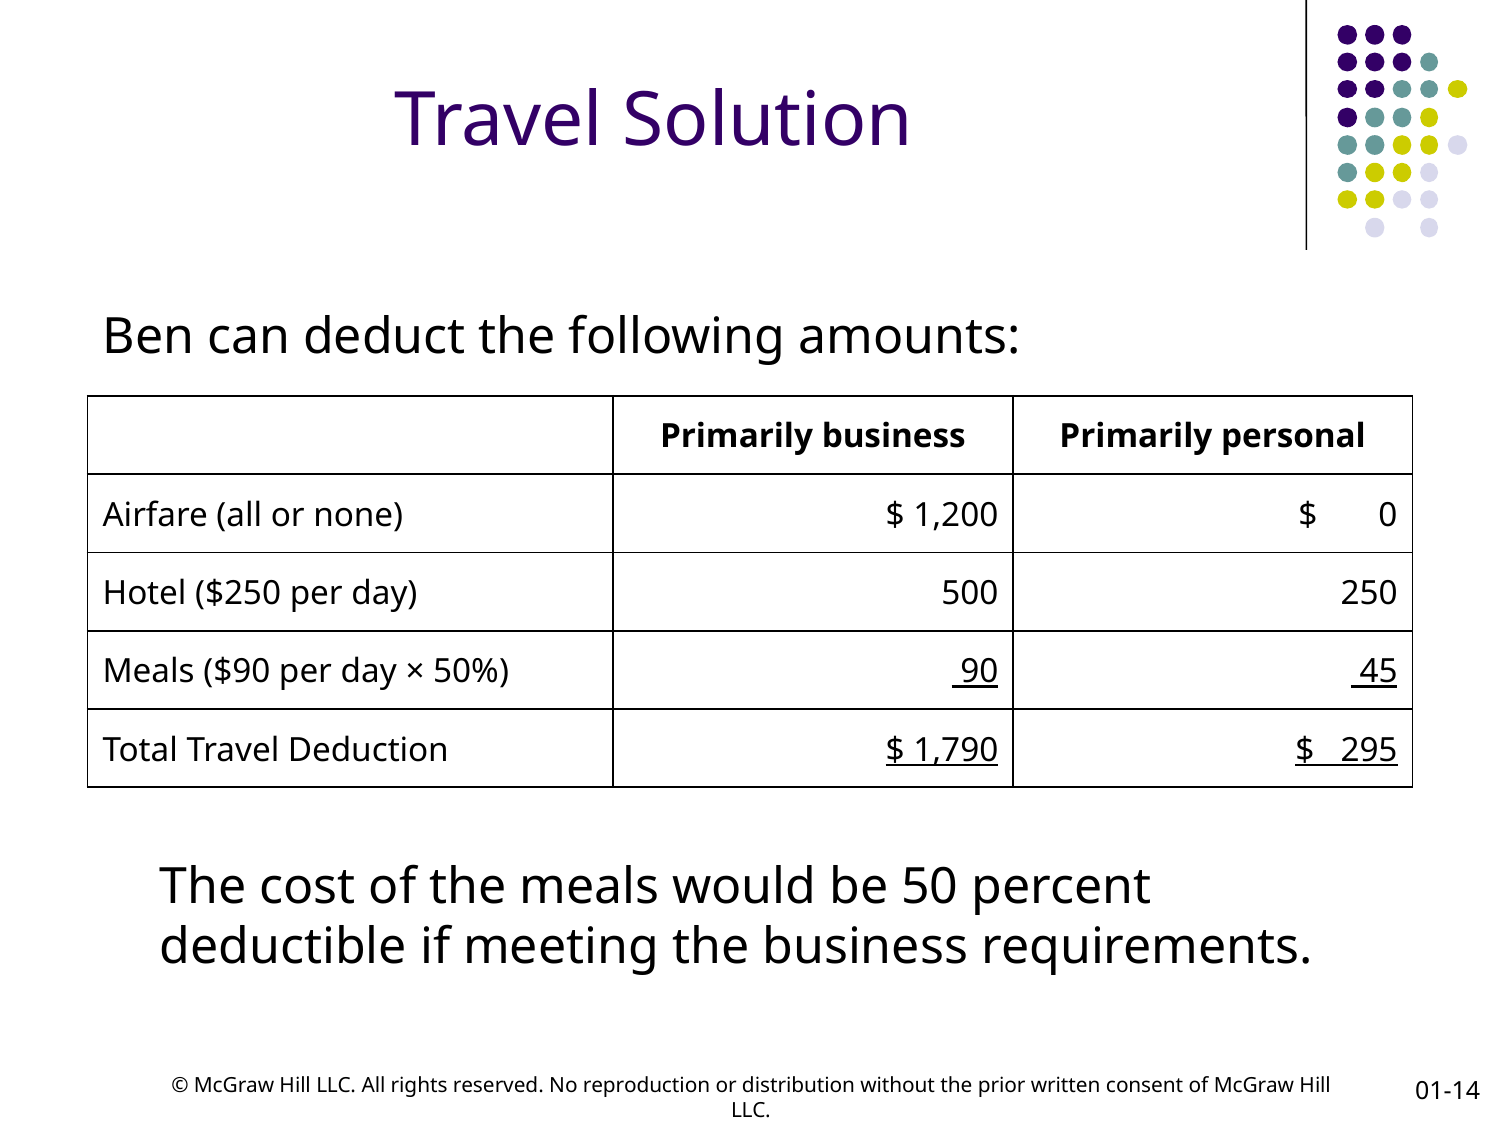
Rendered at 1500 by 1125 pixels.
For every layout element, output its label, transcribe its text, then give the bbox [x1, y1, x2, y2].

table_cell $ 1,200 [614, 475, 1012, 552]
table_header [88, 397, 612, 473]
table_cell Airfare (all or none) [88, 475, 612, 552]
table_cell 90 [614, 632, 1012, 708]
table_header Primarily business [614, 397, 1012, 473]
title Travel Solution [32, 8, 1275, 234]
table_cell 250 [1014, 553, 1412, 630]
table_cell Meals ($90 per day × 50%) [88, 632, 612, 708]
table_cell Total Travel Deduction [88, 710, 612, 786]
list Ben can deduct the following amounts: [87, 295, 1413, 371]
table_cell $ 0 [1014, 475, 1412, 552]
table_cell 45 [1014, 632, 1412, 708]
text_box The cost of the meals would be 50 percent deductible if meeting the business requirements. [87, 846, 1413, 1004]
table_cell $ 295 [1014, 710, 1412, 786]
table_cell $ 1,790 [614, 710, 1012, 786]
table_header Primarily personal [1014, 397, 1412, 473]
table_cell 500 [614, 553, 1012, 630]
table_cell Hotel ($250 per day) [88, 553, 612, 630]
slide_number 01-14 [1345, 1061, 1496, 1122]
